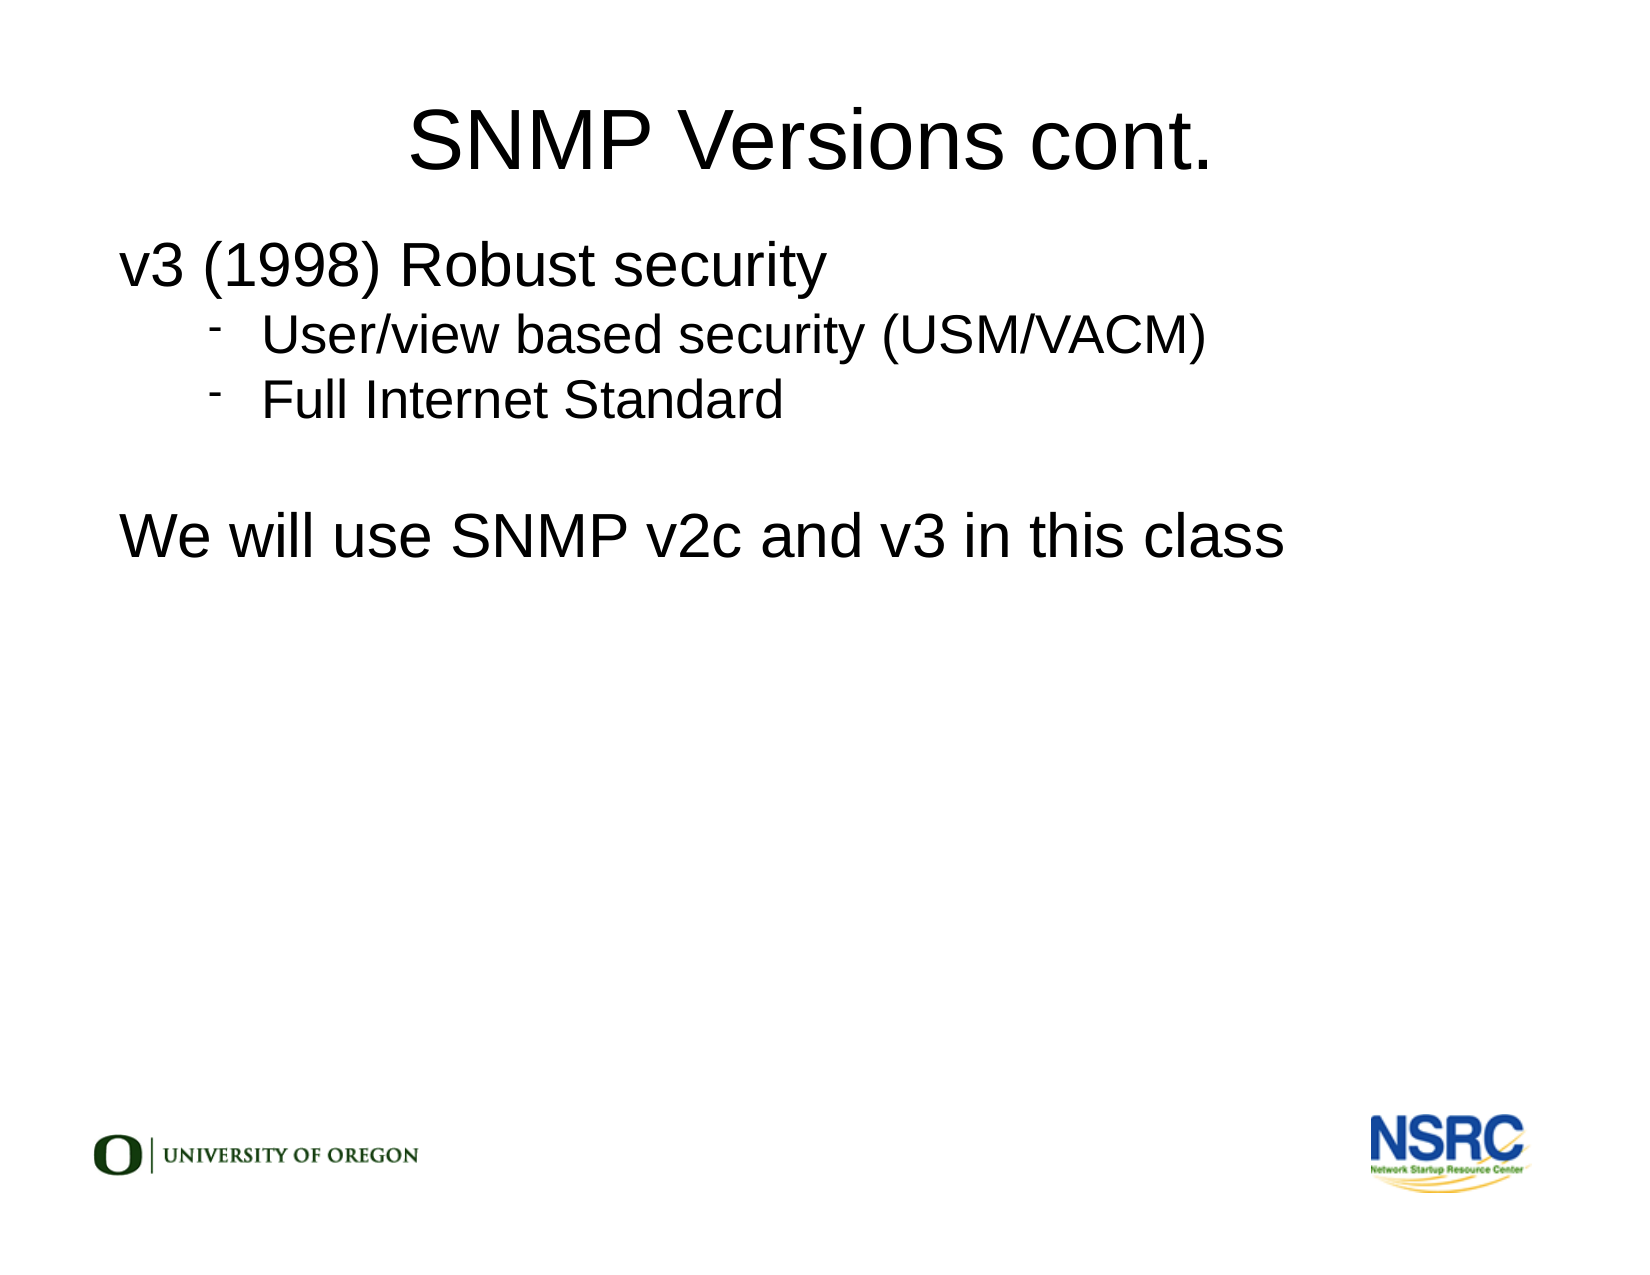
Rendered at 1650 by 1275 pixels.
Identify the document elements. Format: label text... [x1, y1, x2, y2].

text_box SNMP Versions cont. [133, 58, 1491, 213]
picture [92, 1133, 420, 1177]
picture [1371, 1114, 1532, 1193]
text_box v3 (1998) Robust security User/view based security (USM/VACM) Full Internet Standard We will use SNMP v2c and v3 in this class [119, 224, 1511, 1147]
